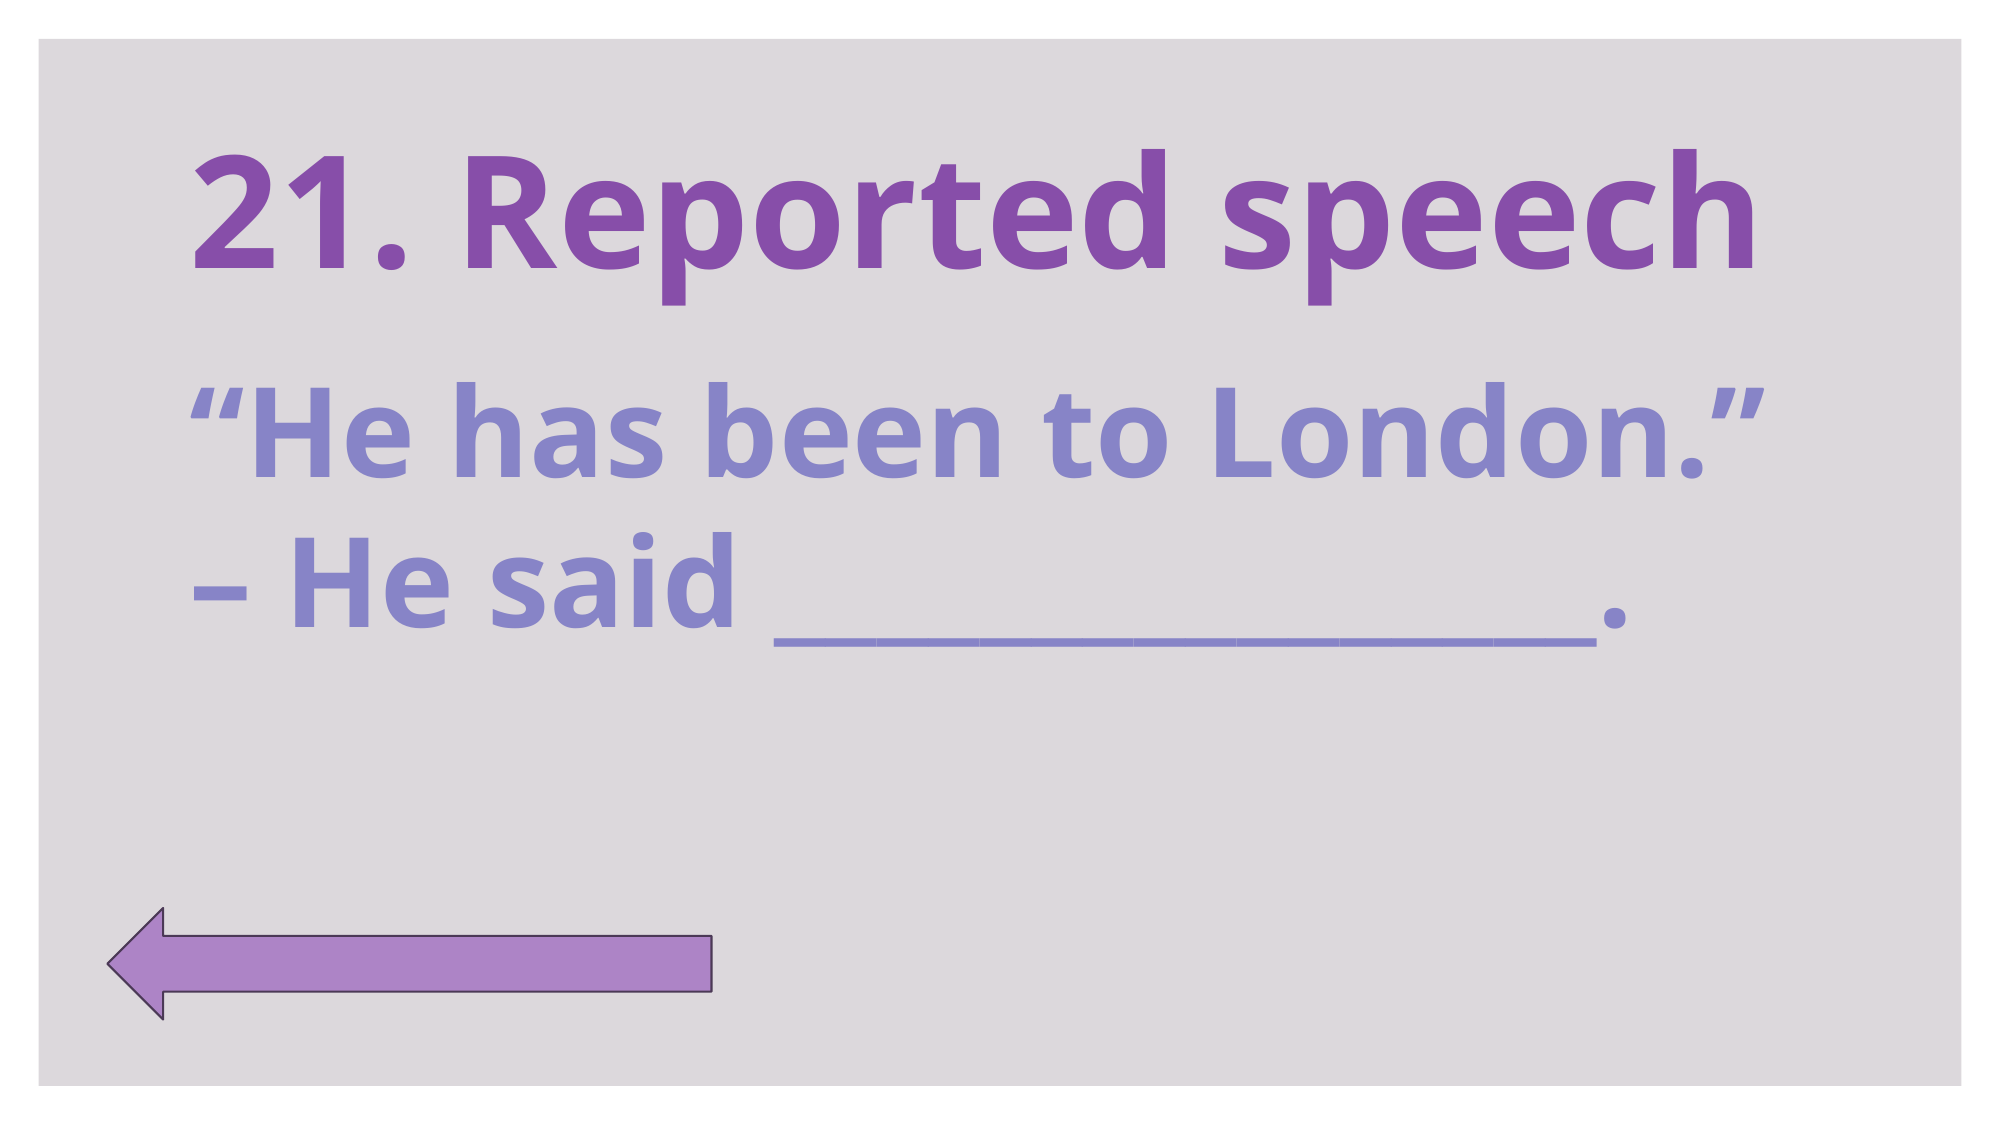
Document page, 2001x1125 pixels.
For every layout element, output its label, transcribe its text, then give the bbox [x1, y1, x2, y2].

text_box [106, 907, 713, 1021]
list “He has been to London.” – He said ________________. [174, 345, 1825, 990]
title 21. Reported speech [174, 105, 1825, 331]
